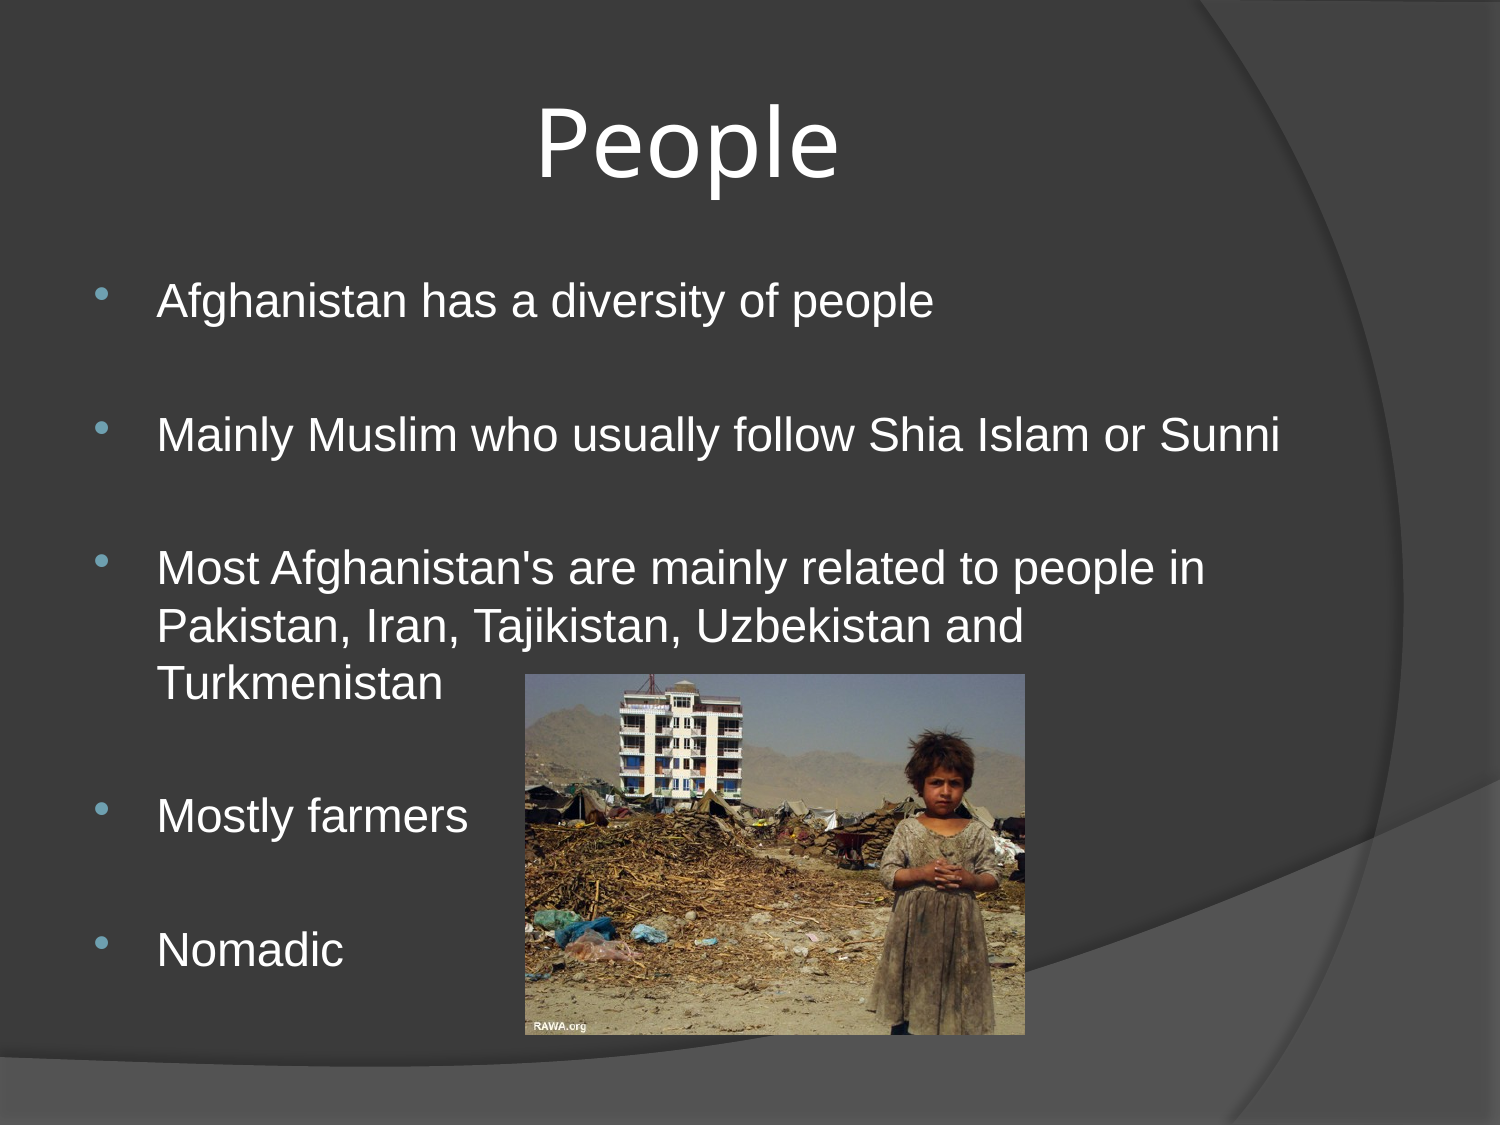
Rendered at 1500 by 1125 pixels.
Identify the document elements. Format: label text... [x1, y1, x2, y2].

title People [75, 45, 1300, 233]
list Afghanistan has a diversity of people Mainly Muslim who usually follow Shia Islam or Sunni Most Afghanistan's are mainly related to people in Pakistan, Iran, Tajikistan, Uzbekistan and Turkmenistan Mostly farmers Nomadic [75, 262, 1300, 1005]
picture [524, 674, 1026, 1036]
